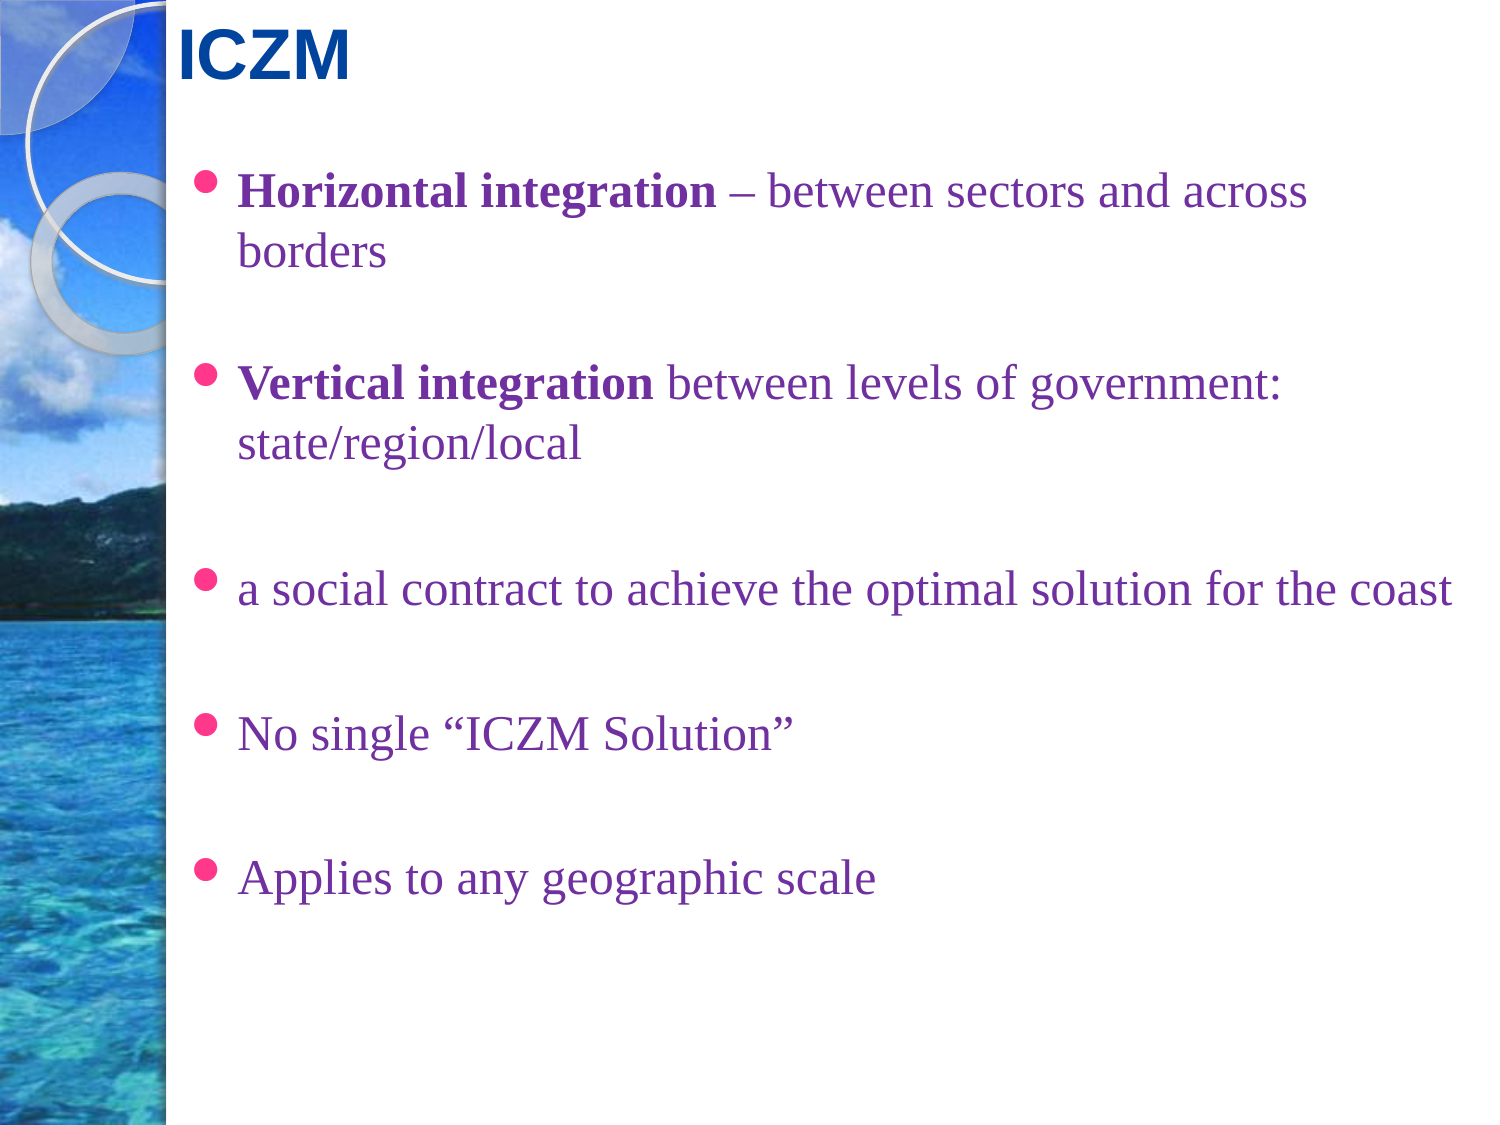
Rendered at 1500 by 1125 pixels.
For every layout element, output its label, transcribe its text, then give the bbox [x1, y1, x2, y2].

picture [62, 195, 160, 280]
text_box Horizontal integration – between sectors and across borders Vertical integration between levels of government: state/region/local a social contract to achieve the optimal solution for the coast No single “ICZM Solution” Applies to any geographic scale [162, 149, 1475, 670]
title ICZM [162, 0, 1500, 188]
picture [0, 134, 166, 1125]
picture [32, 13, 160, 207]
picture [136, 0, 162, 4]
picture [53, 240, 160, 332]
